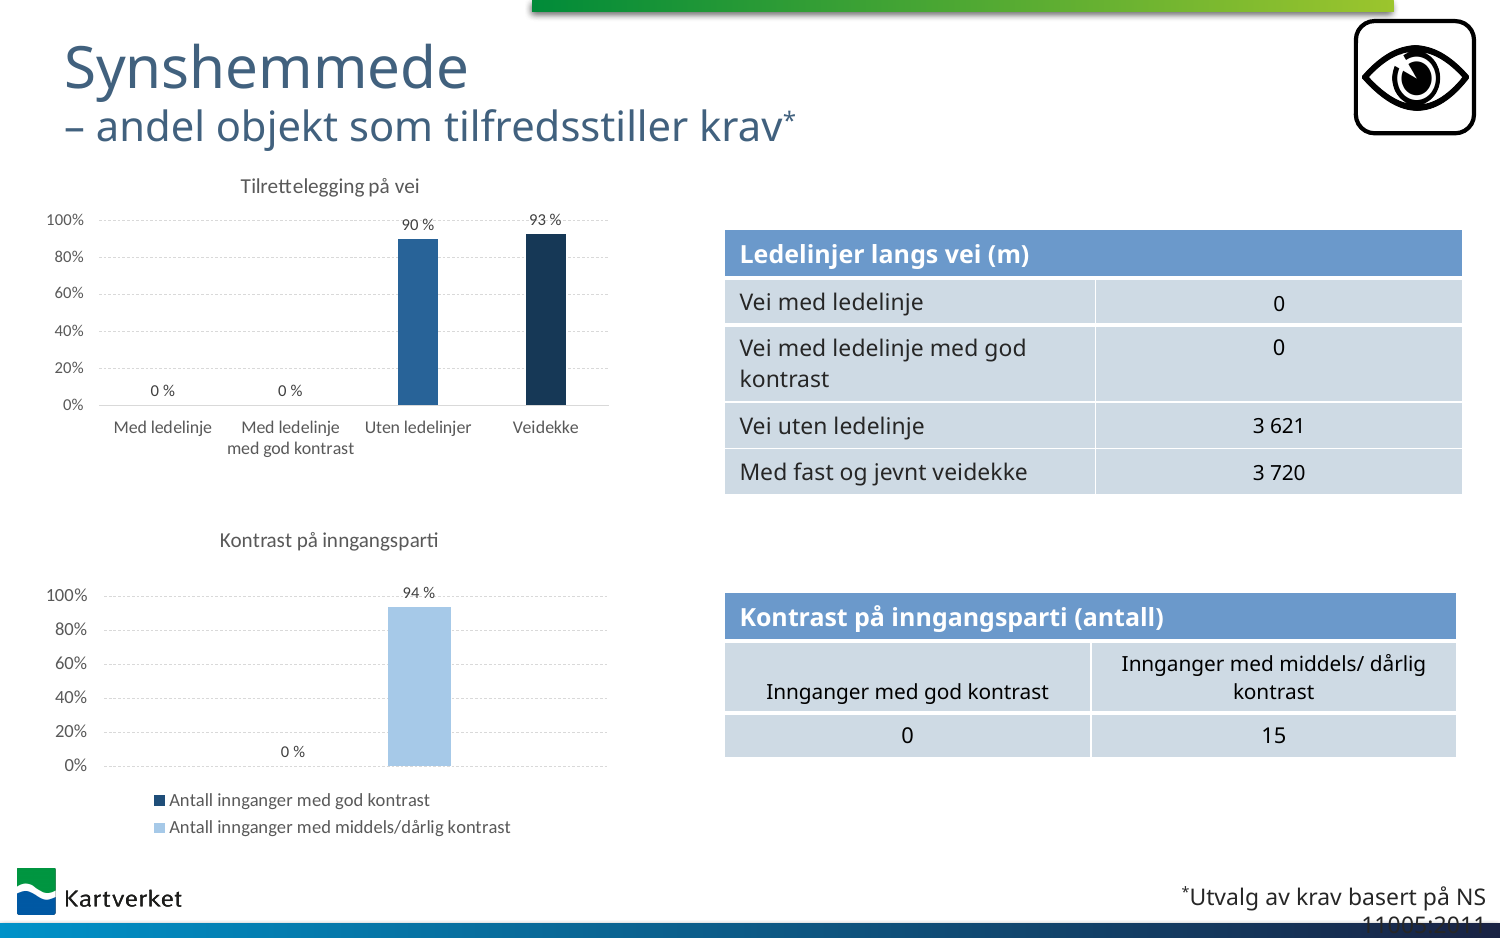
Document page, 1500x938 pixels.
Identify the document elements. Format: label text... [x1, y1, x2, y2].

picture [41, 520, 618, 846]
table_cell 0 [1096, 280, 1462, 323]
table_cell 15 [1092, 715, 1456, 757]
picture [41, 166, 619, 492]
table_cell 0 [725, 715, 1090, 757]
table_cell 3 720 [1096, 449, 1462, 494]
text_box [1355, 20, 1475, 134]
table_cell Vei med ledelinje [725, 280, 1095, 323]
table_cell Med fast og jevnt veidekke [725, 449, 1095, 494]
table_cell Innganger med middels/ dårlig kontrast [1092, 643, 1456, 711]
table_header Ledelinjer langs vei (m) [725, 230, 1462, 276]
table_header Kontrast på inngangsparti (antall) [725, 593, 1456, 639]
table_cell Vei med ledelinje med god kontrast [725, 327, 1095, 401]
table_cell 0 [1096, 327, 1462, 401]
table_cell 3 621 [1096, 403, 1462, 448]
text_box *Utvalg av krav basert på NS 11005:2011 [1068, 873, 1500, 938]
table_cell Innganger med god kontrast [725, 643, 1090, 711]
table_cell Vei uten ledelinje [725, 403, 1095, 448]
text_box Synshemmede – andel objekt som tilfredsstiller krav* [49, 24, 1431, 158]
